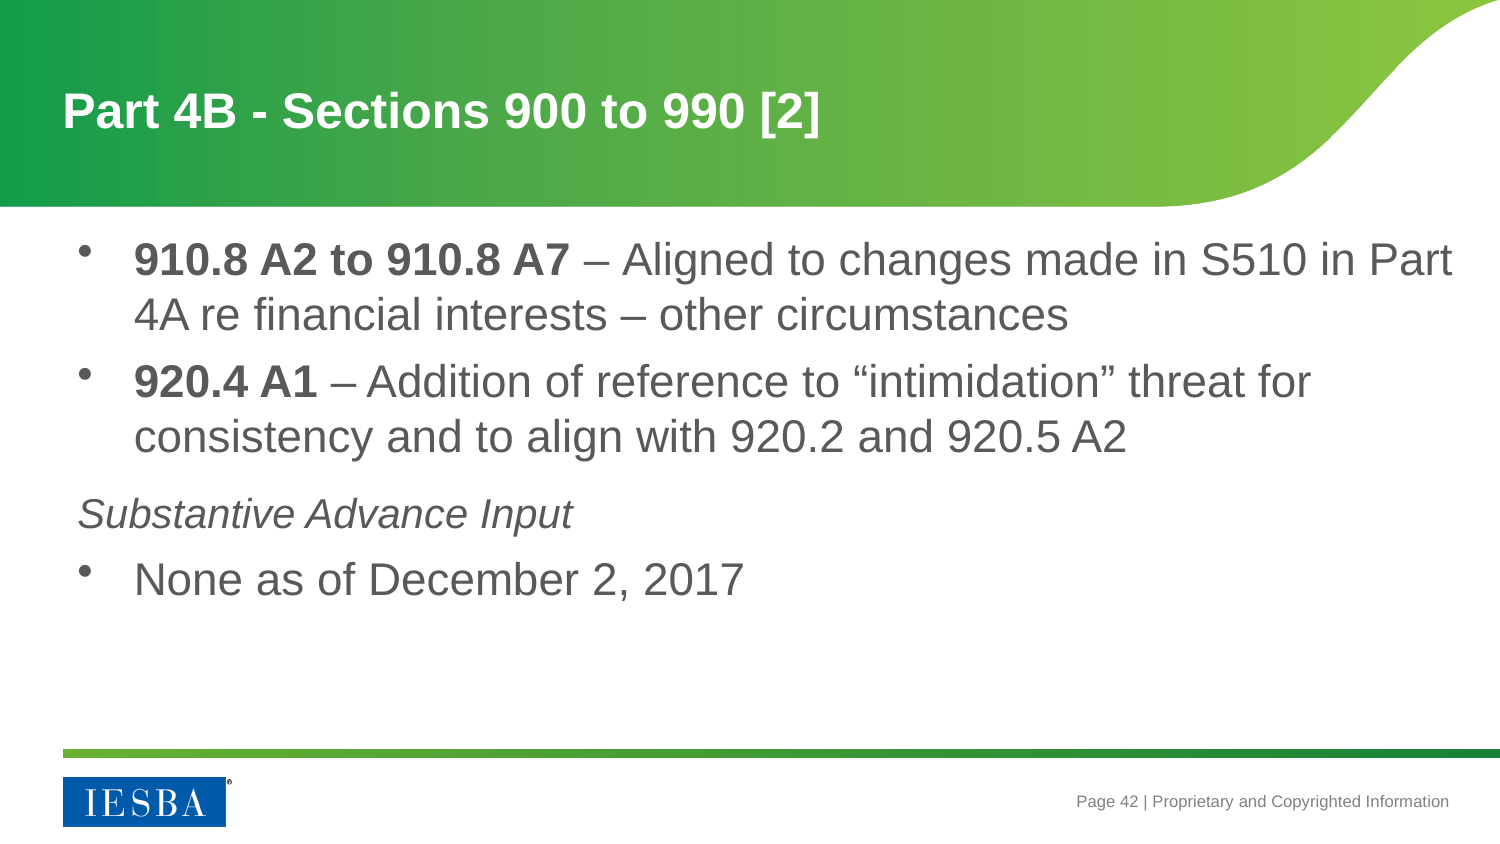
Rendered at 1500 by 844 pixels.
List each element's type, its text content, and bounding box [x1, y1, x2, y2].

picture [0, 0, 1500, 207]
picture [63, 777, 232, 827]
list 910.8 A2 to 910.8 A7 – Aligned to changes made in S510 in Part 4A re financial interests – other circumstances 920.4 A1 – Addition of reference to “intimidation” threat for consistency and to align with 920.2 and 920.5 A2 Substantive Advance Input None as of December 2, 2017 [62, 221, 1500, 723]
title Part 4B - Sections 900 to 990 [2] [62, 75, 1300, 142]
